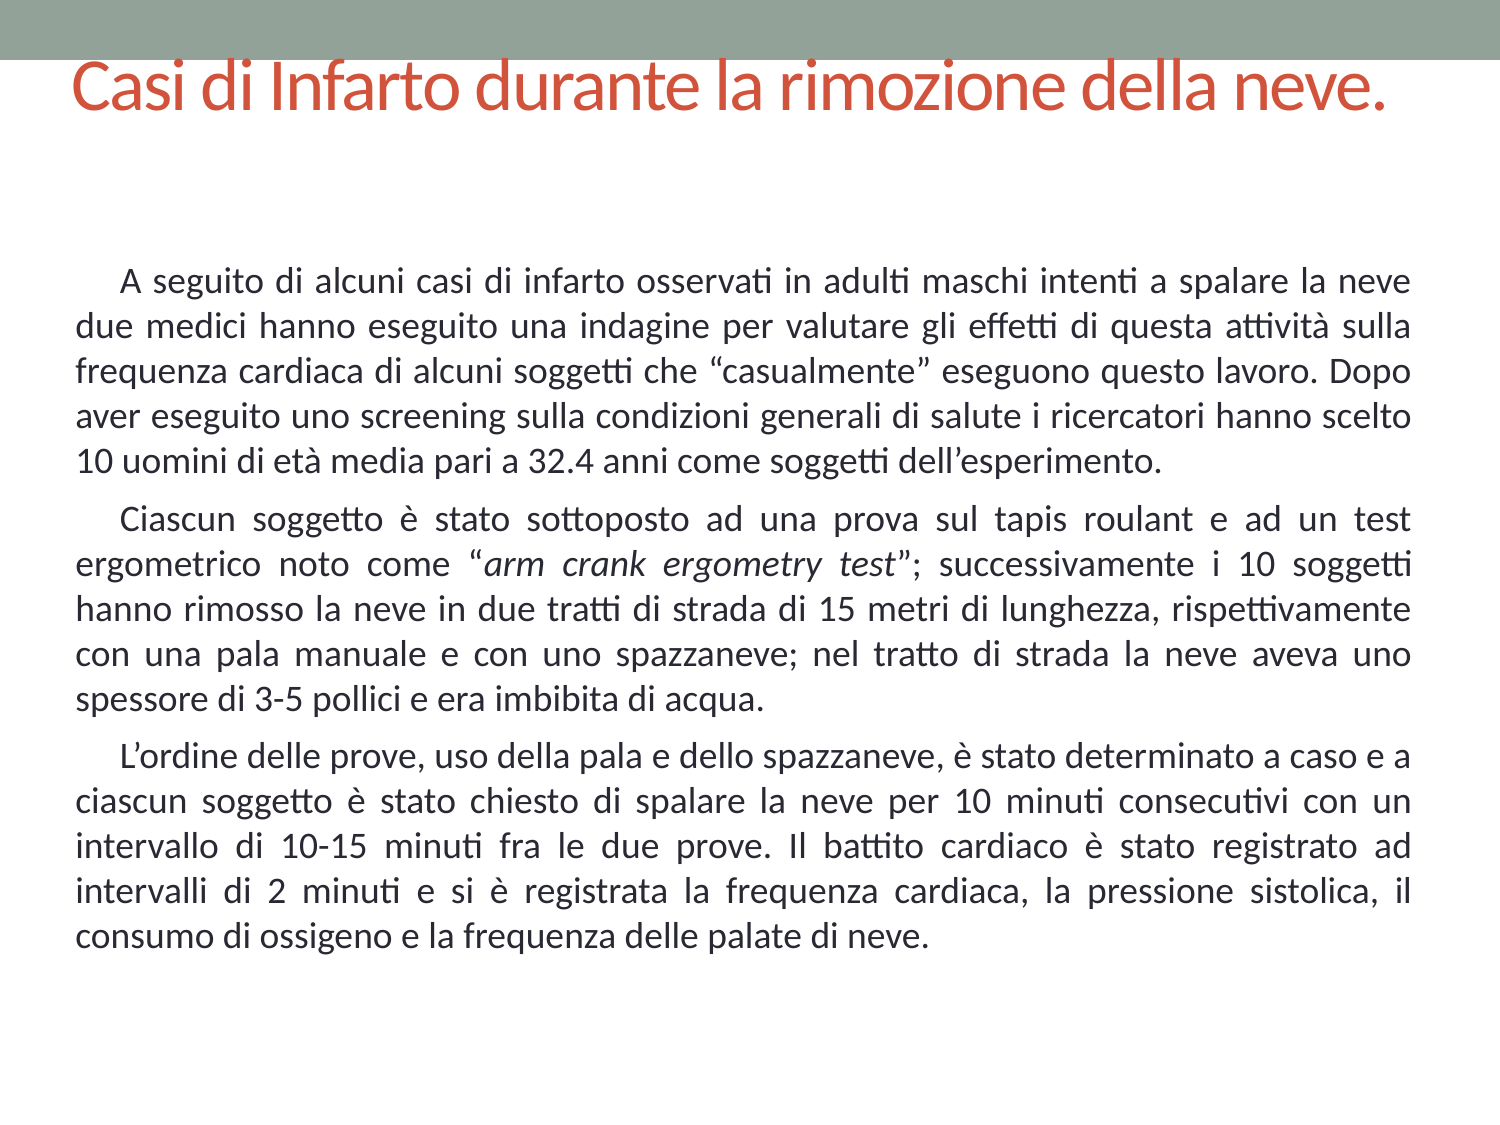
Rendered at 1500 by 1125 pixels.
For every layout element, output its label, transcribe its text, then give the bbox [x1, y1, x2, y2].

title Casi di Infarto durante la rimozione della neve. [56, 42, 1418, 209]
text_box A seguito di alcuni casi di infarto osservati in adulti maschi intenti a spalare la neve due medici hanno eseguito una indagine per valutare gli effetti di questa attività sulla frequenza cardiaca di alcuni soggetti che “casualmente” eseguono questo lavoro. Dopo aver eseguito uno screening sulla condizioni generali di salute i ricercatori hanno scelto 10 uomini di età media pari a 32.4 anni come soggetti dell’esperimento. Ciascun soggetto è stato sottoposto ad una prova sul tapis roulant e ad un test ergometrico noto come “arm crank ergometry test”; successivamente i 10 soggetti hanno rimosso la neve in due tratti di strada di 15 metri di lunghezza, rispettivamente con una pala manuale e con uno spazzaneve; nel tratto di strada la neve aveva uno spessore di 3-5 pollici e era imbibita di acqua. L’ordine delle prove, uso della pala e dello spazzaneve, è stato determinato a caso e a ciascun soggetto è stato chiesto di spalare la neve per 10 minuti consecutivi con un intervallo di 10-15 minuti fra le due prove. Il battito cardiaco è stato registrato ad intervalli di 2 minuti e si è registrata la frequenza cardiaca, la pressione sistolica, il consumo di ossigeno e la frequenza delle palate di neve. [60, 248, 1428, 964]
